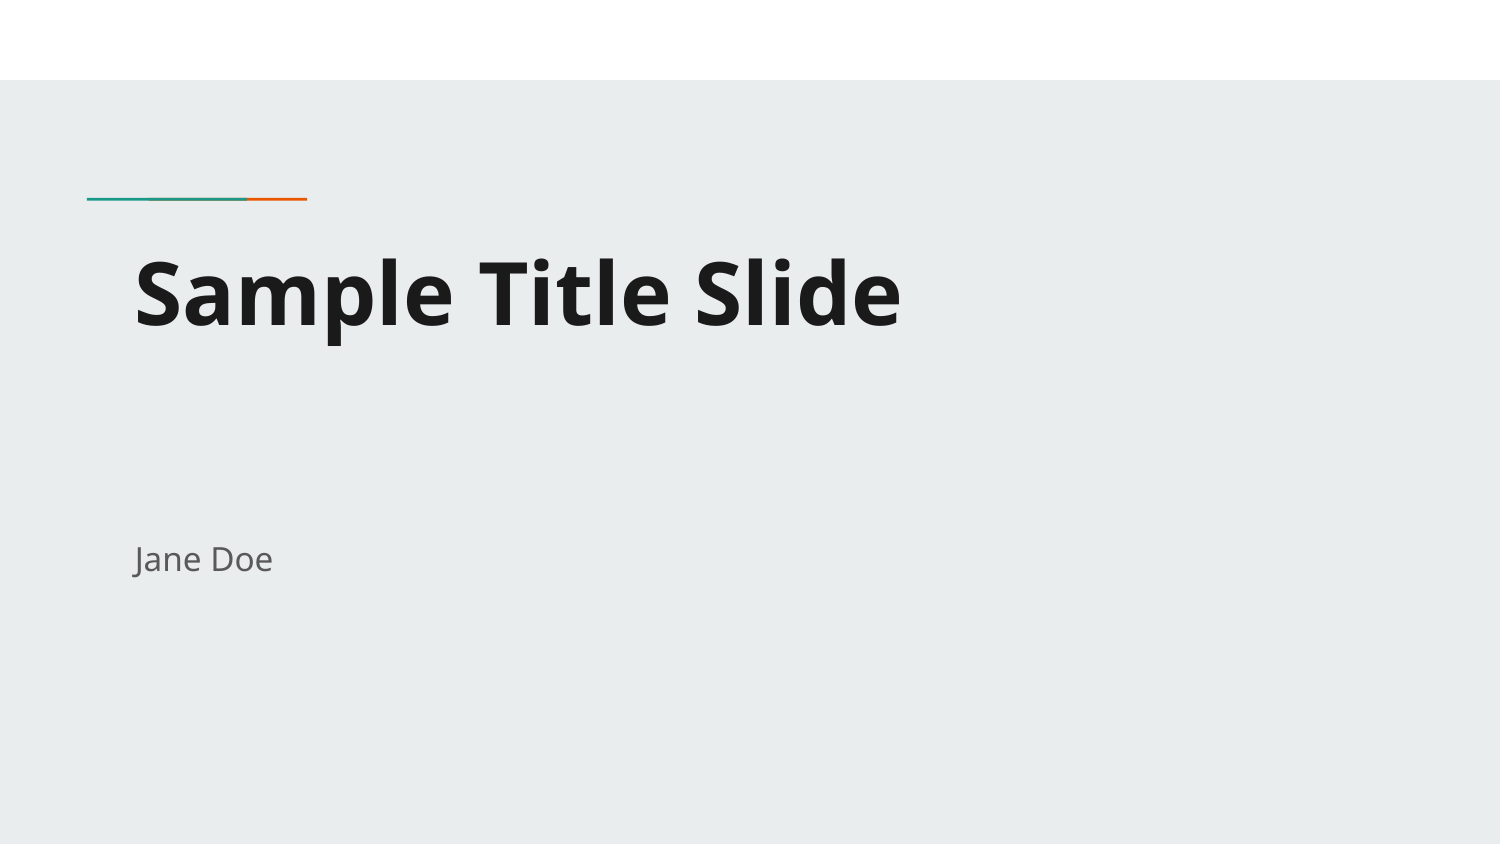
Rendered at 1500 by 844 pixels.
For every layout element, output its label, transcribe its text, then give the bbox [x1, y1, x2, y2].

title Sample Title Slide [119, 216, 1381, 490]
subtitle Jane Doe [119, 520, 1381, 610]
